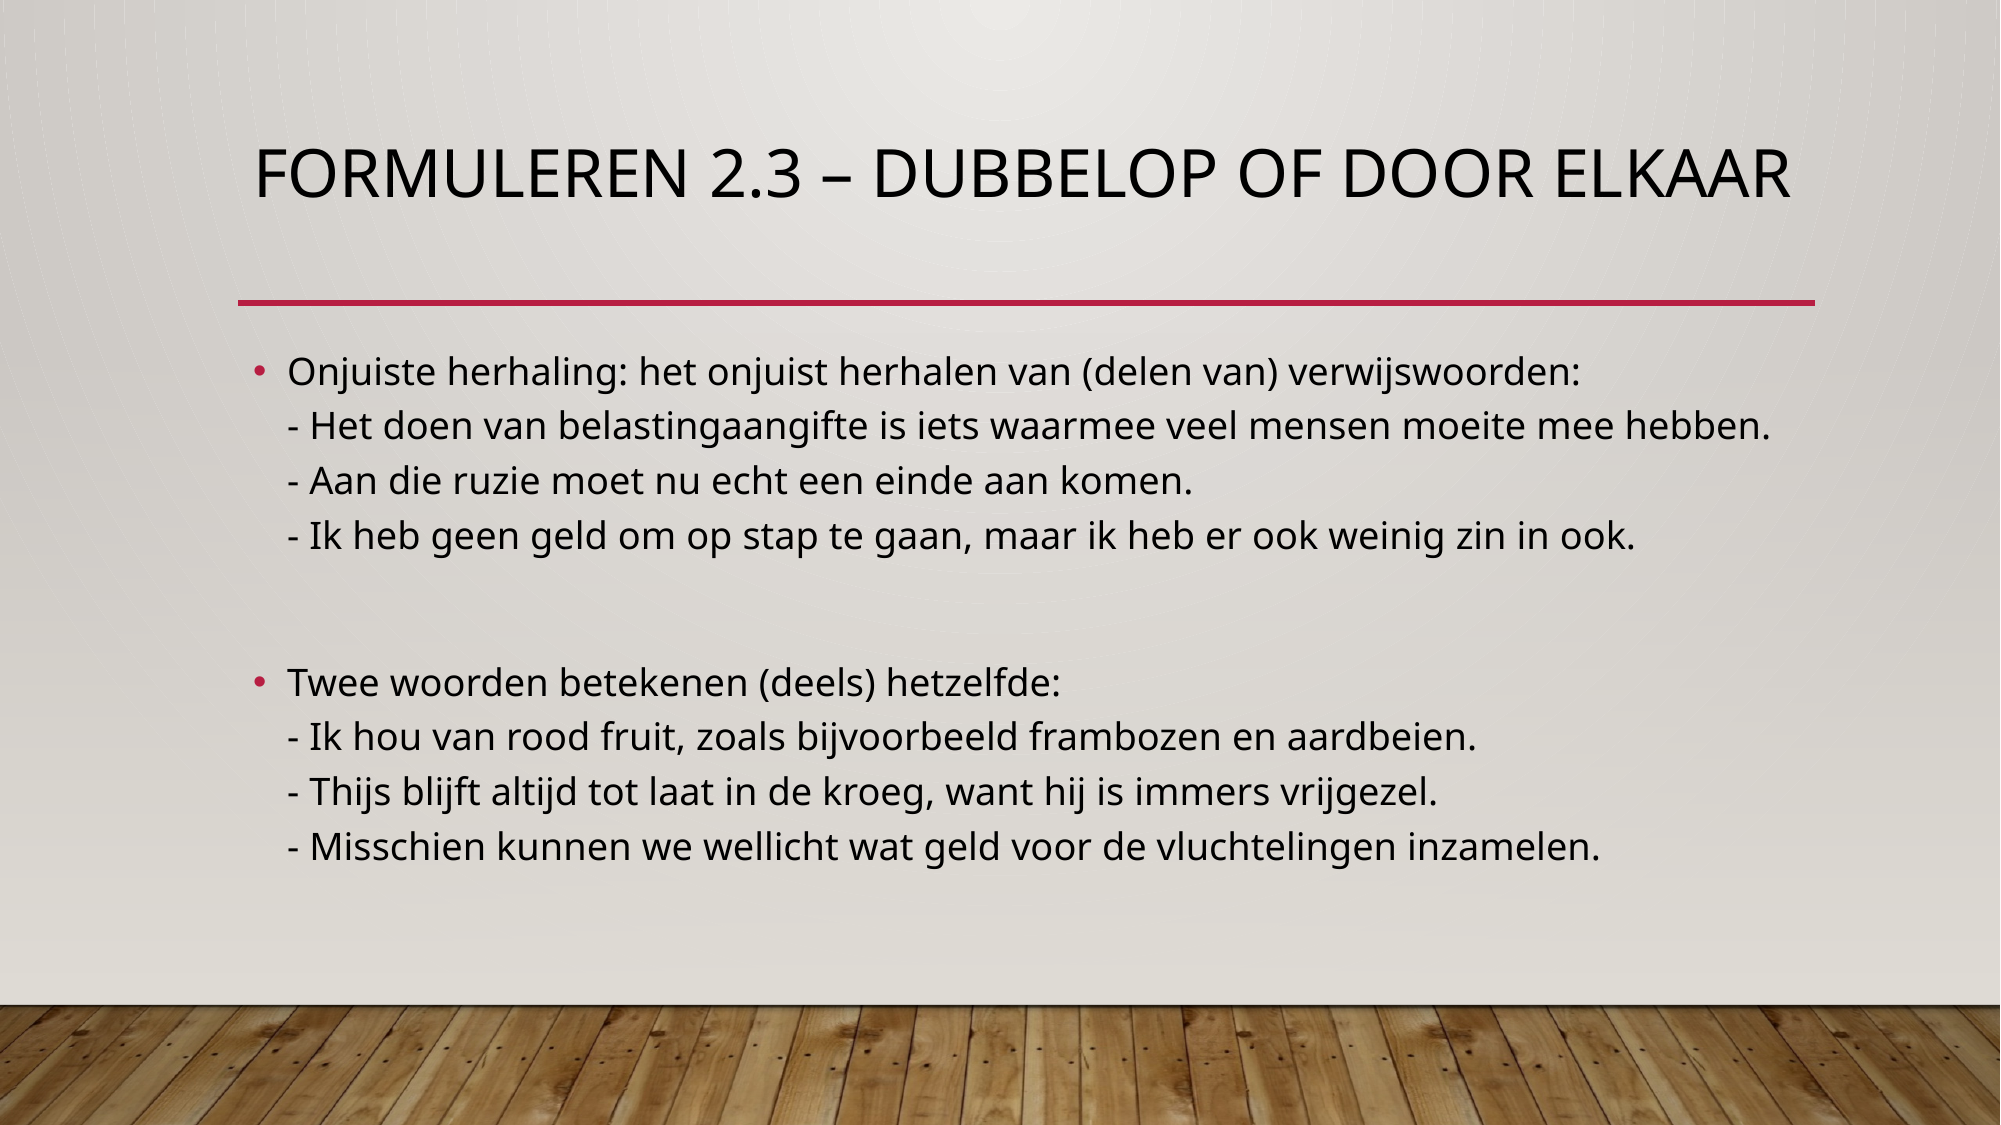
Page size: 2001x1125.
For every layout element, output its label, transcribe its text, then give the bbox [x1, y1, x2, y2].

picture [0, 1005, 2000, 1125]
list Onjuiste herhaling: het onjuist herhalen van (delen van) verwijswoorden: - Het doen van belastingaangifte is iets waarmee veel mensen moeite mee hebben. - Aan die ruzie moet nu echt een einde aan komen. - Ik heb geen geld om op stap te gaan, maar ik heb er ook weinig zin in ook. Twee woorden betekenen (deels) hetzelfde: - Ik hou van rood fruit, zoals bijvoorbeeld frambozen en aardbeien. - Thijs blijft altijd tot laat in de kroeg, want hij is immers vrijgezel. - Misschien kunnen we wellicht wat geld voor de vluchtelingen inzamelen. [238, 330, 1814, 984]
title Formuleren 2.3 – dubbelop of door elkaar [238, 131, 1814, 305]
